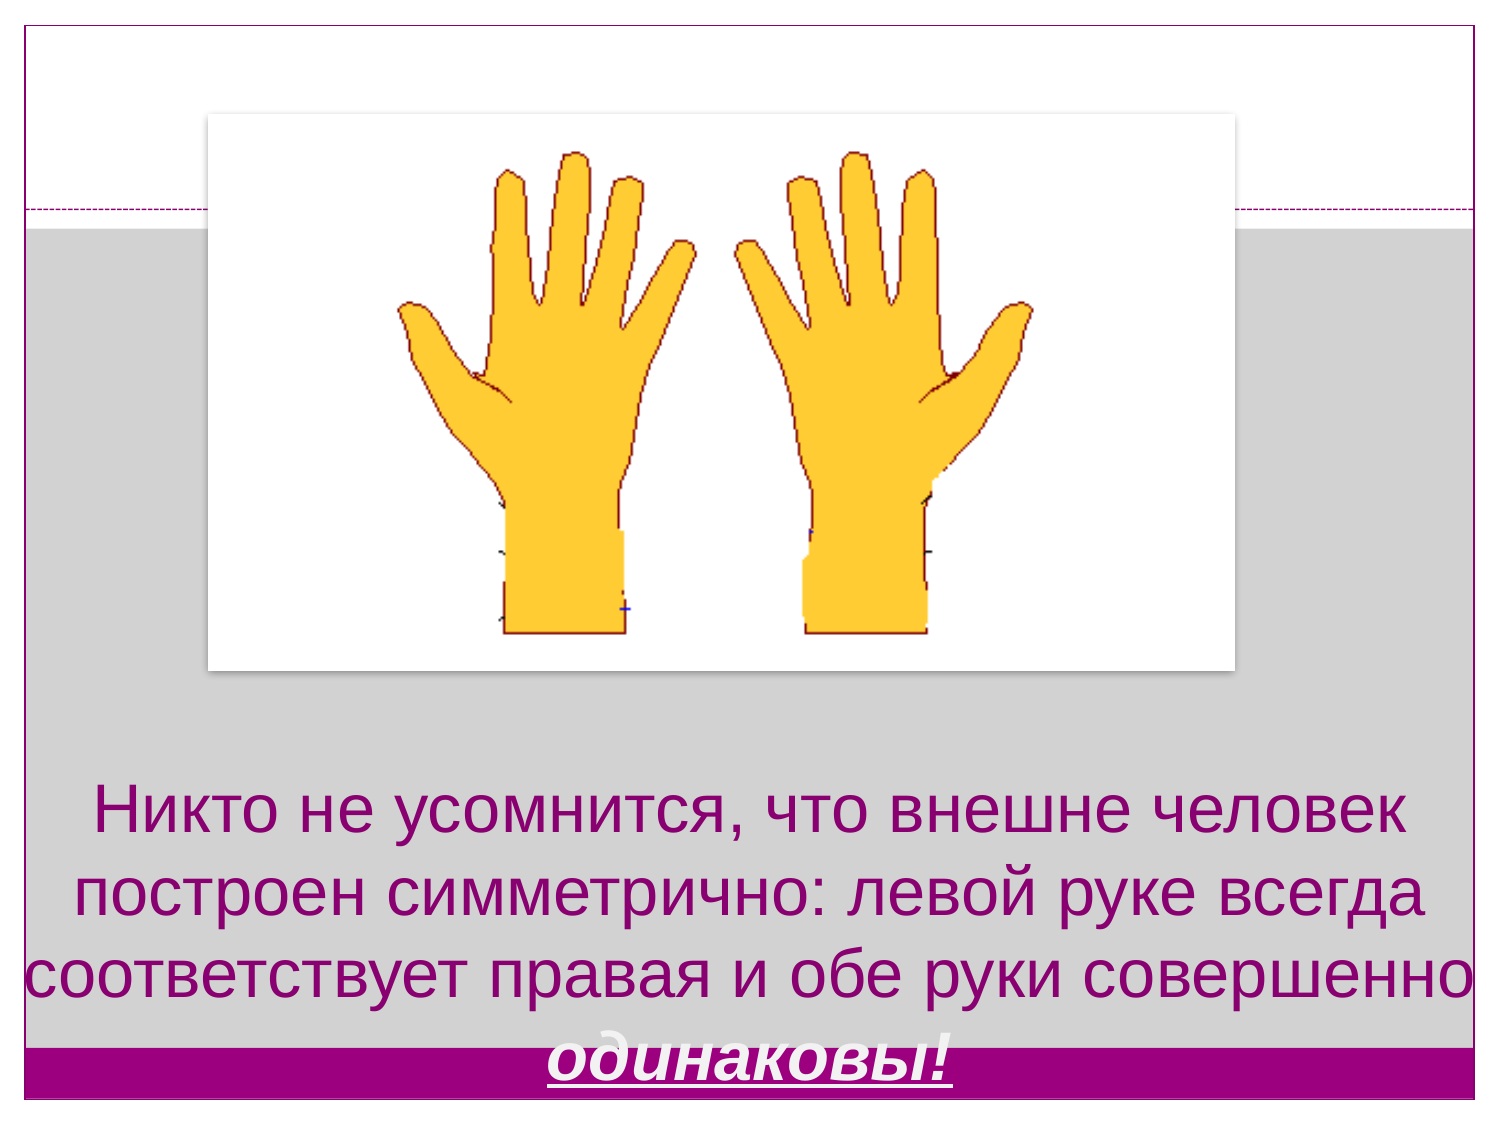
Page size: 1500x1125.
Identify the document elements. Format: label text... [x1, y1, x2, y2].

picture [222, 128, 1221, 657]
title Никто не усомнится, что внешне человек построен симметрично: левой руке всегда соответствует правая и обе руки совершенно одинаковы! [0, 784, 1500, 1102]
